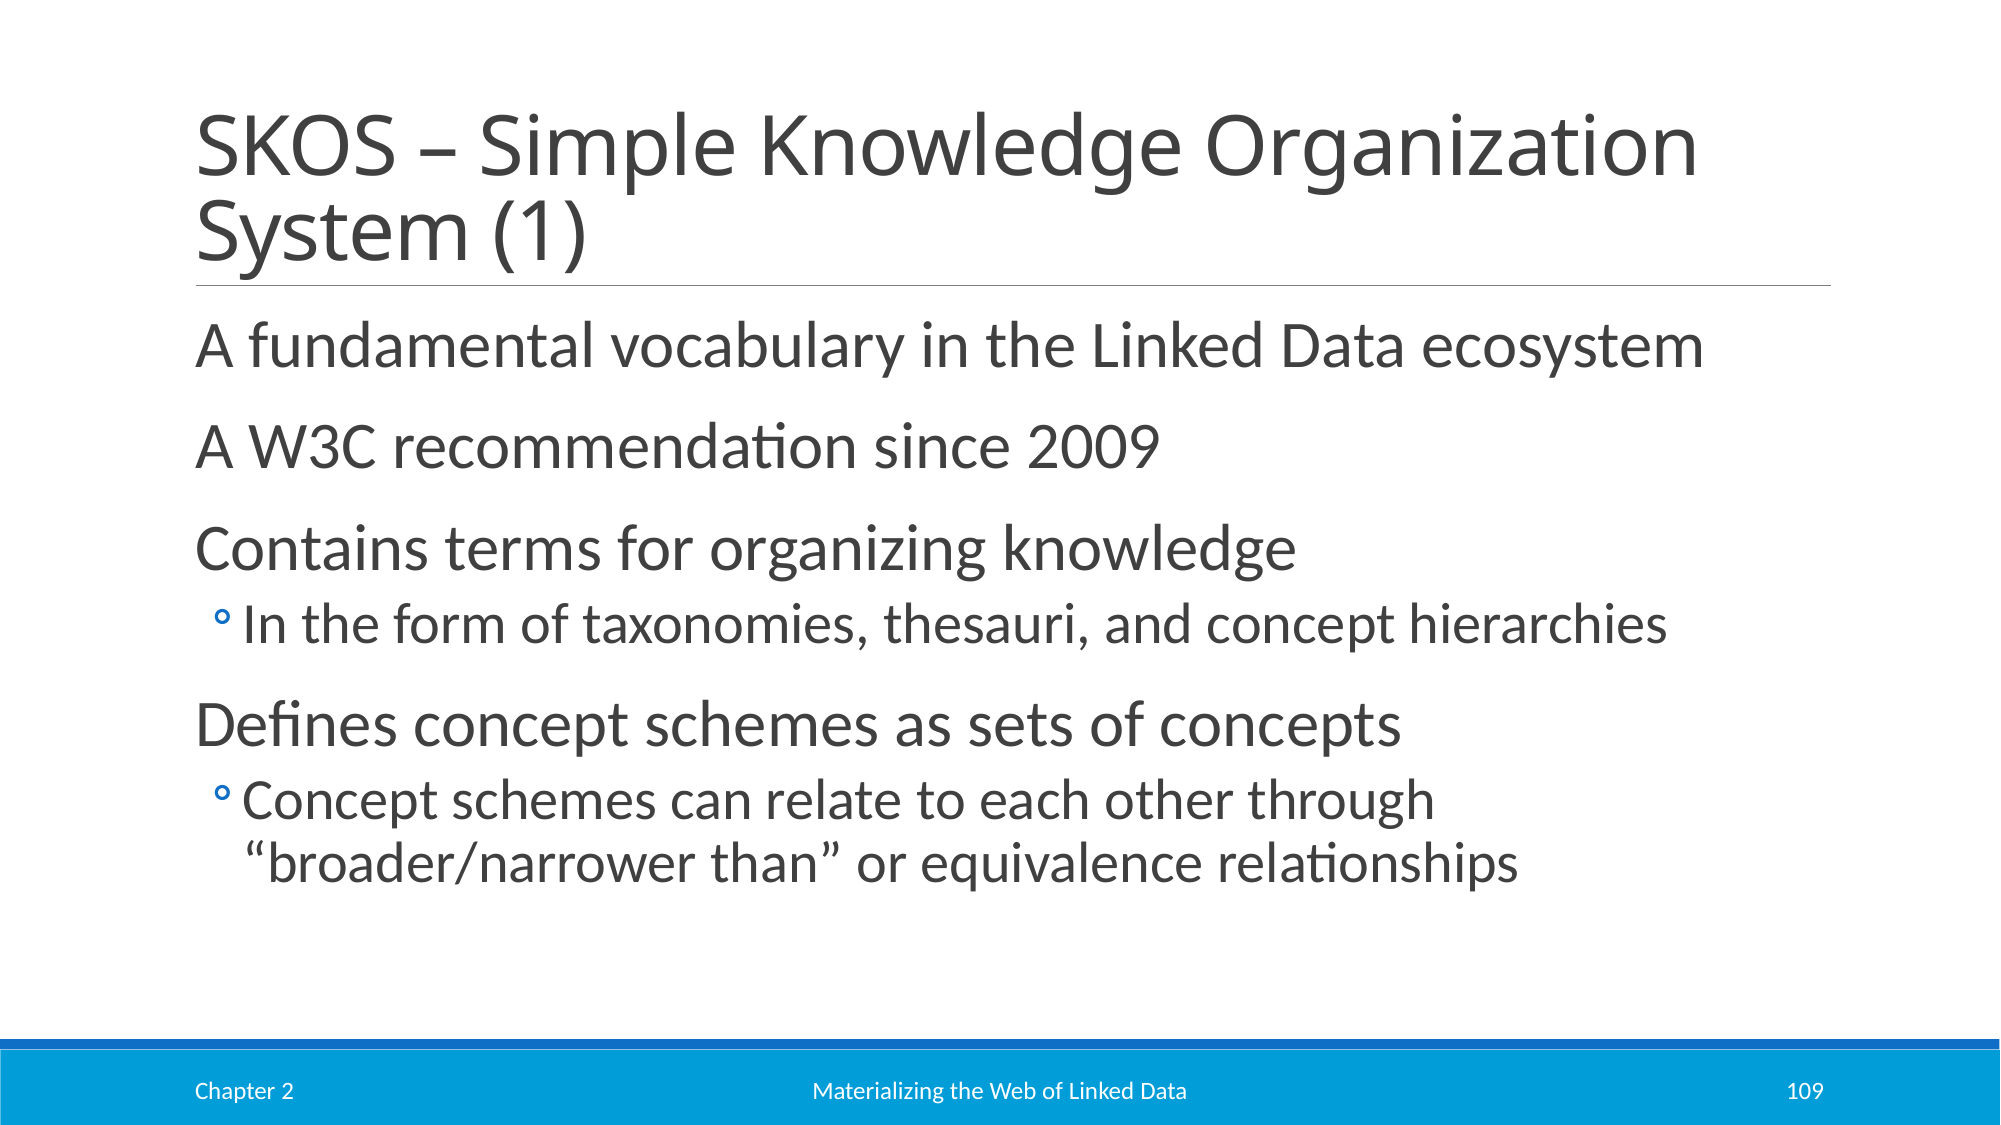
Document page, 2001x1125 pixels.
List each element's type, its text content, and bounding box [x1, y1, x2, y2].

slide_number Chapter 2 [180, 1059, 586, 1120]
footer Materializing the Web of Linked Data [604, 1059, 1396, 1120]
list A fundamental vocabulary in the Linked Data ecosystem A W3C recommendation since 2009 Contains terms for organizing knowledge In the form of taxonomies, thesauri, and concept hierarchies Defines concept schemes as sets of concepts Concept schemes can relate to each other through “broader/narrower than” or equivalence relationships [180, 302, 1830, 963]
slide_number 109 [1624, 1059, 1840, 1120]
title SKOS – Simple Knowledge Organization System (1) [180, 47, 1830, 285]
